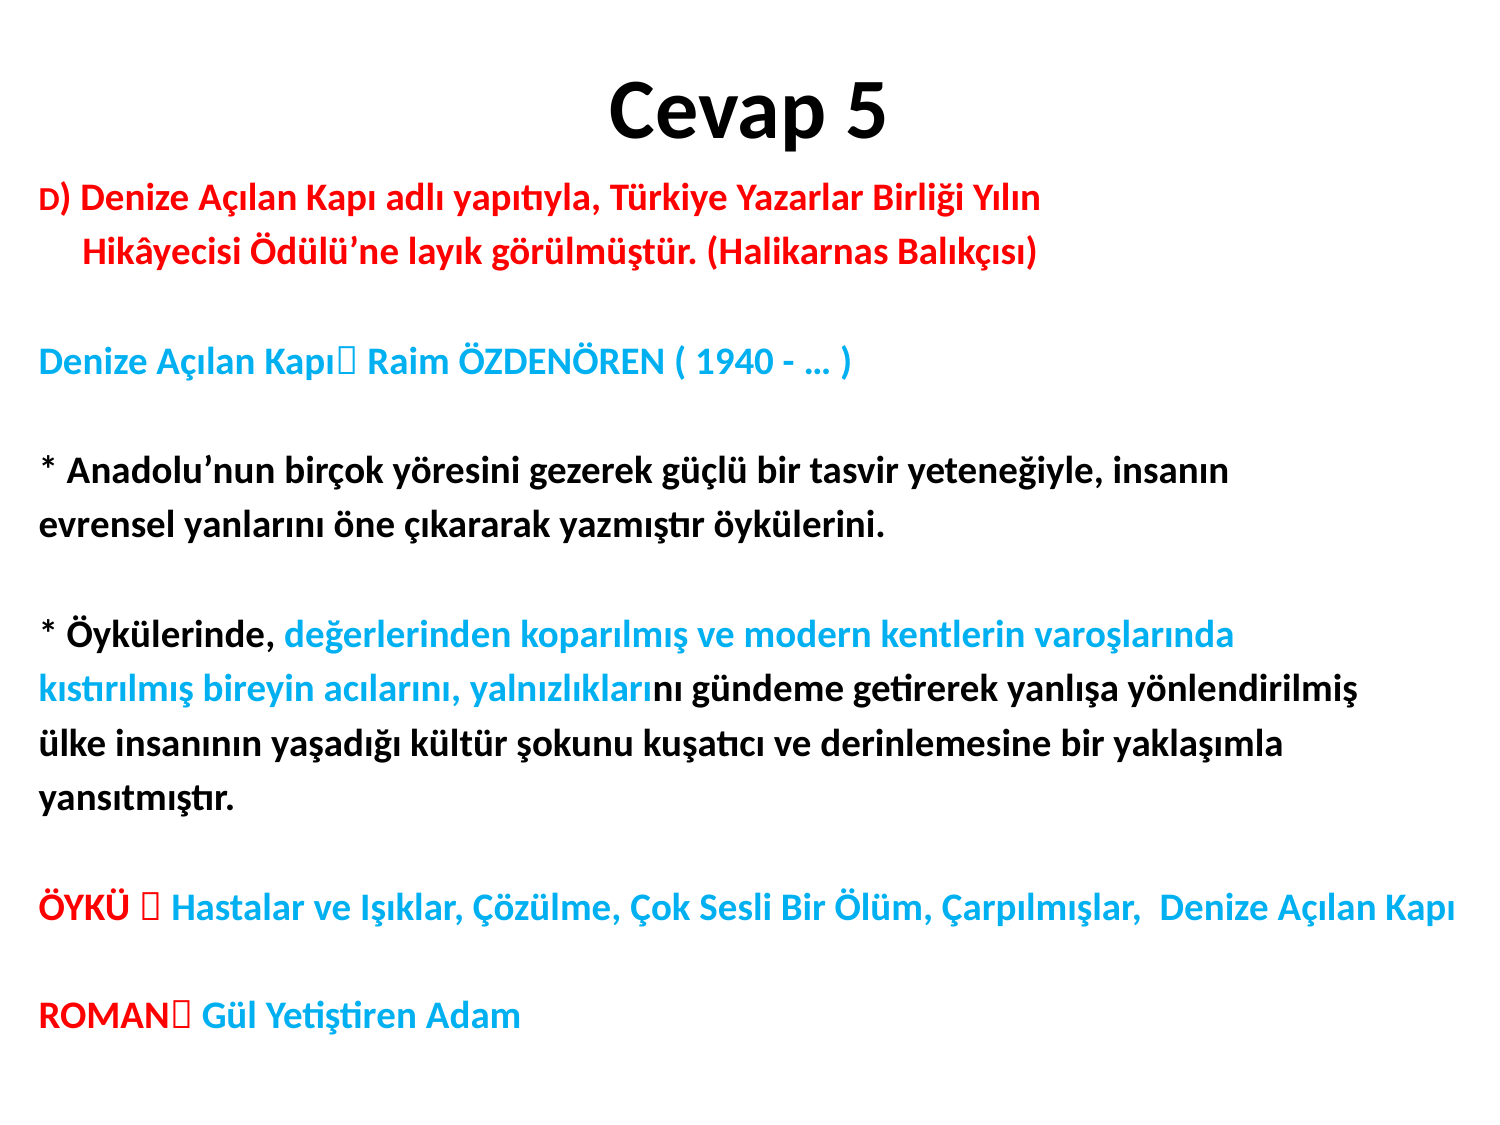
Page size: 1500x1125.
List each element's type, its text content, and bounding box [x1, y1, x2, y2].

title Cevap 5 [75, 45, 1425, 164]
list D) Denize Açılan Kapı adlı yapıtıyla, Türkiye Yazarlar Birliği Yılın Hikâyecisi Ödülü’ne layık görülmüştür. (Halikarnas Balıkçısı) Denize Açılan Kapı Raim ÖZDENÖREN ( 1940 - … ) * Anadolu’nun birçok yöresini gezerek güçlü bir tasvir yeteneğiyle, insanın evrensel yanlarını öne çıkararak yazmıştır öykülerini. * Öykülerinde, değerlerinden koparılmış ve modern kentlerin varoşlarında kıstırılmış bireyin acılarını, yalnızlıklarını gündeme getirerek yanlışa yönlendirilmiş ülke insanının yaşadığı kültür şokunu kuşatıcı ve derinlemesine bir yaklaşımla yansıtmıştır. ÖYKÜ  Hastalar ve Işıklar, Çözülme, Çok Sesli Bir Ölüm, Çarpılmışlar, Denize Açılan Kapı ROMAN Gül Yetiştiren Adam [23, 164, 1477, 1090]
